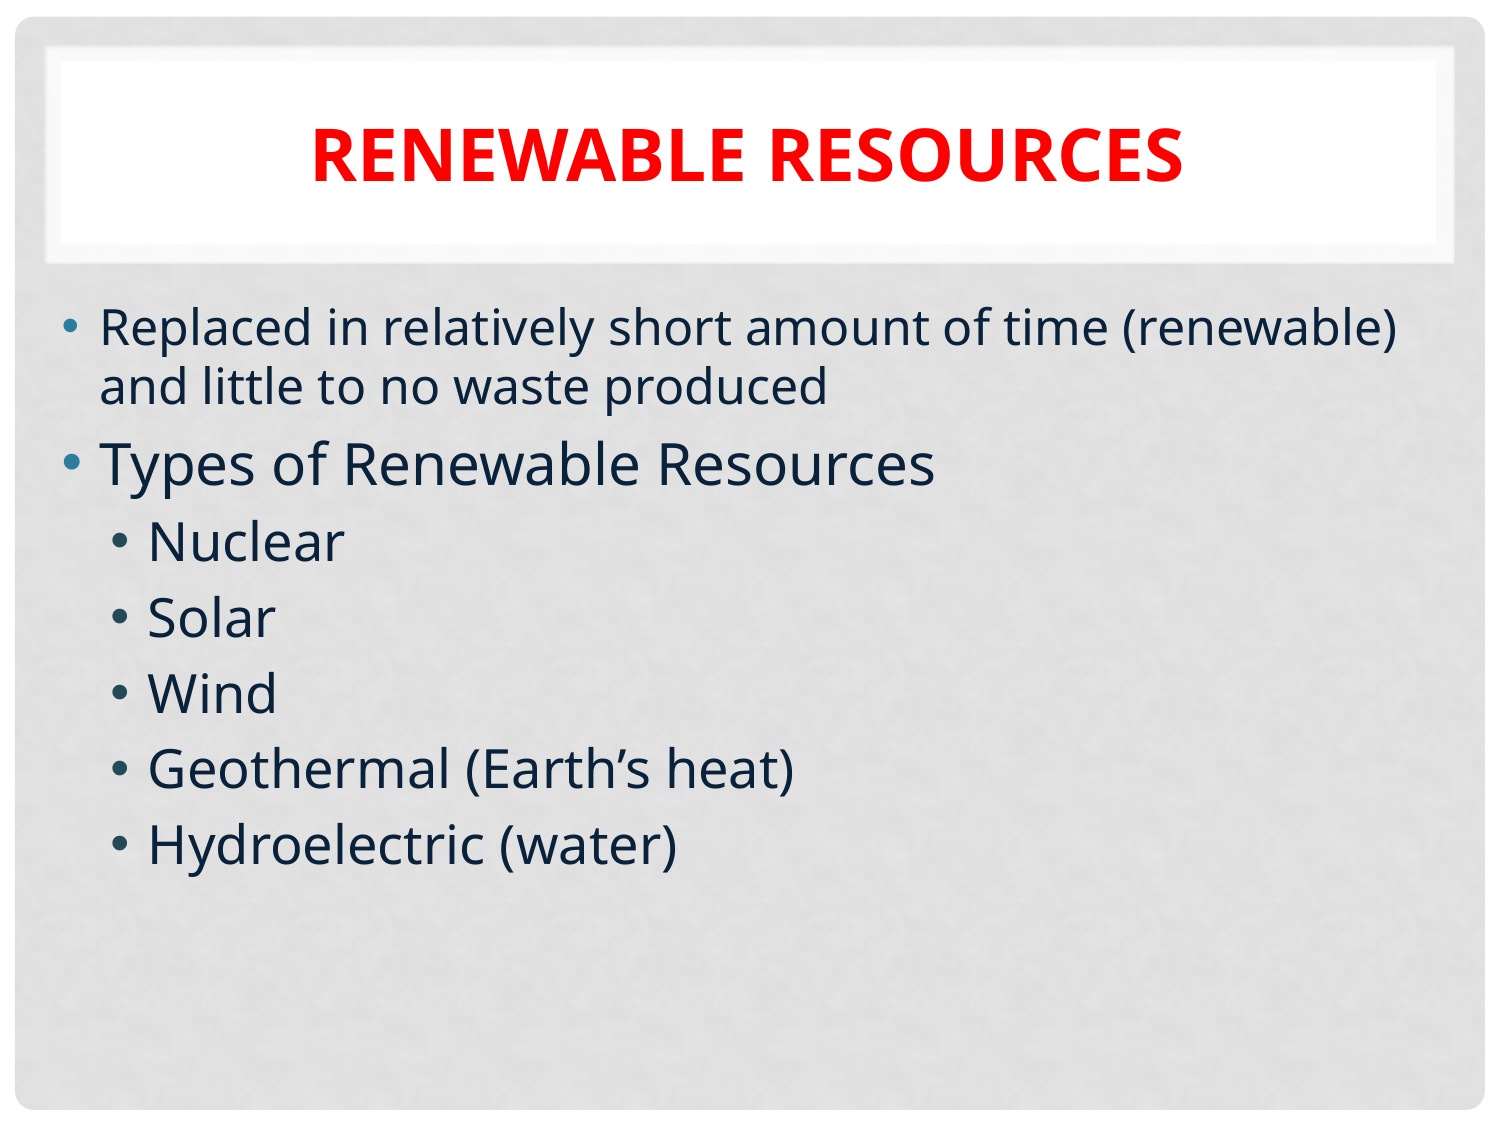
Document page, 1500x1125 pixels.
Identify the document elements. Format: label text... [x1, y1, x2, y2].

list Replaced in relatively short amount of time (renewable) and little to no waste produced Types of Renewable Resources Nuclear Solar Wind Geothermal (Earth’s heat) Hydroelectric (water) [27, 287, 1461, 1005]
title Renewable resources [69, 66, 1425, 238]
